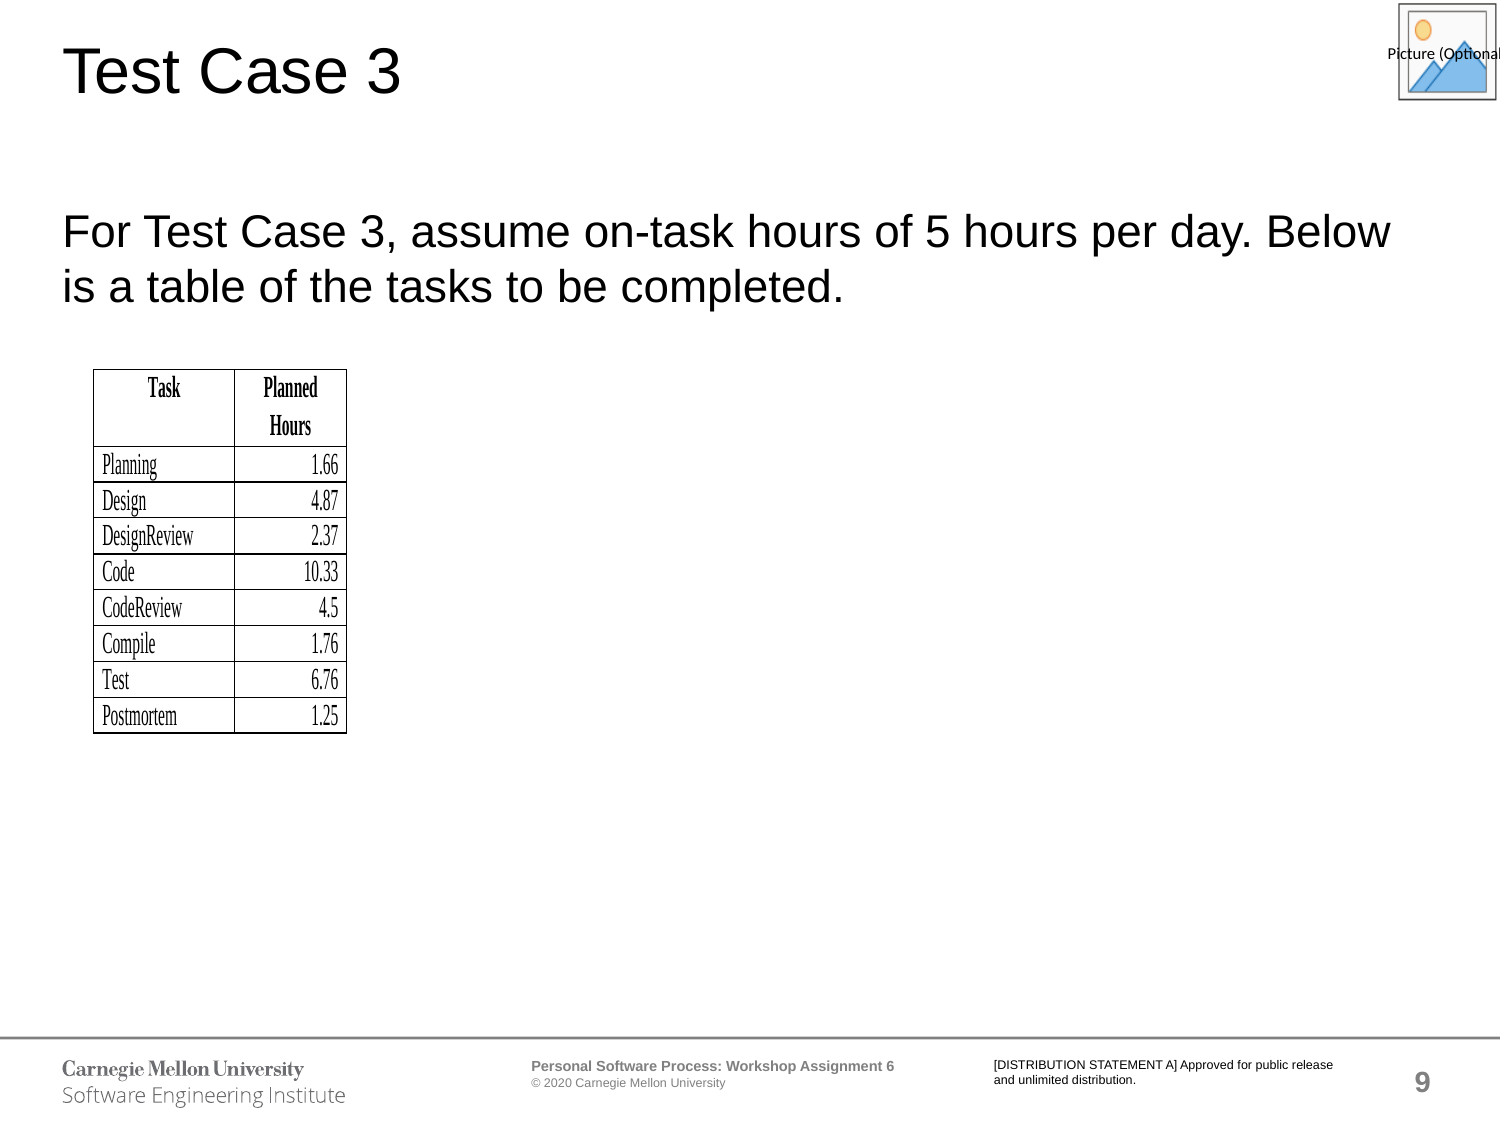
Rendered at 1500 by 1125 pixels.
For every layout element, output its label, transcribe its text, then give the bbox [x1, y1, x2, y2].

title Test Case 3 [62, 37, 1338, 182]
list For Test Case 3, assume on-task hours of 5 hours per day. Below is a table of the tasks to be completed. [62, 201, 1431, 1000]
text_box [49, 369, 743, 872]
picture [1394, 0, 1500, 105]
